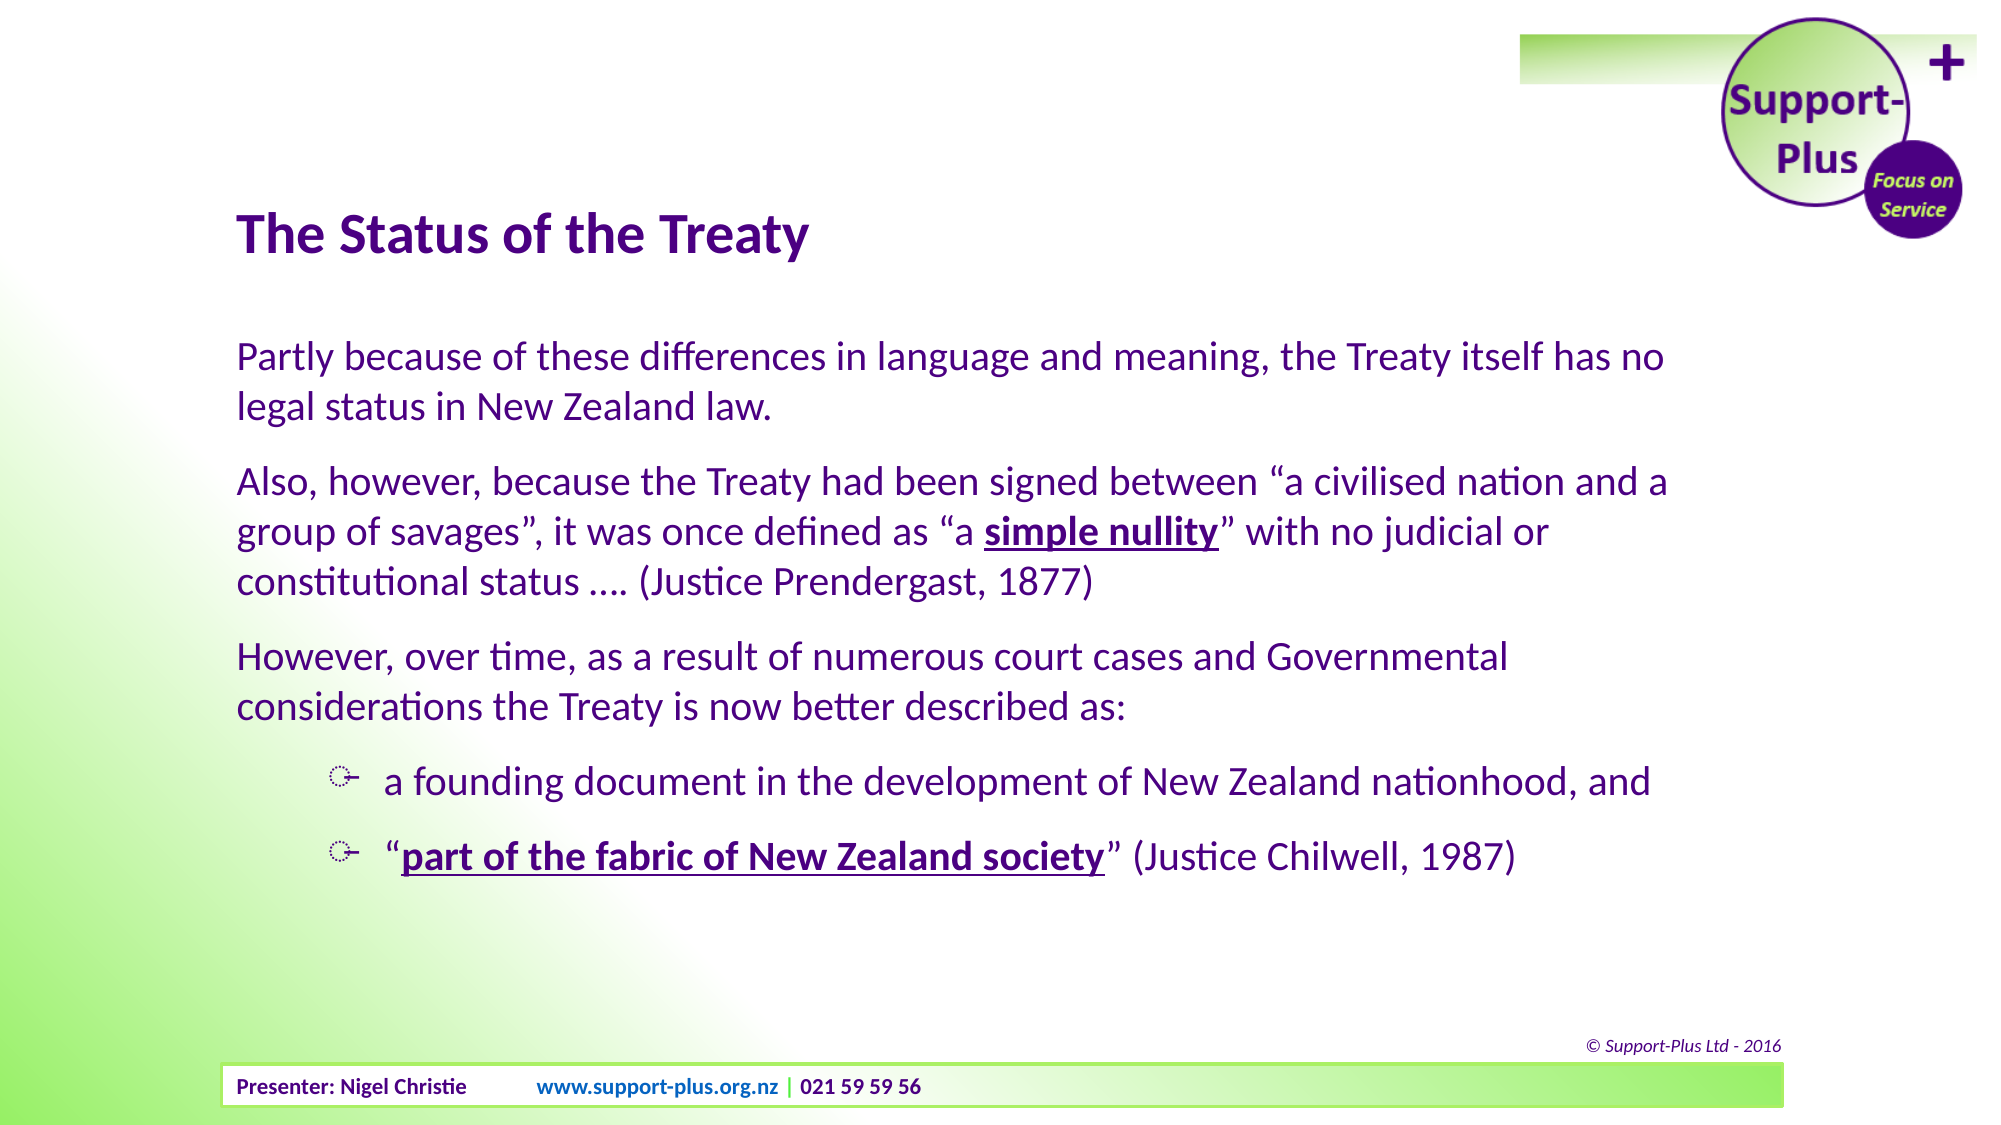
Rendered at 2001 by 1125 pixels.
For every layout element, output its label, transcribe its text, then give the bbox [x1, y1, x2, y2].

text_box The Status of the Treaty Partly because of these differences in language and meaning, the Treaty itself has no legal status in New Zealand law. Also, however, because the Treaty had been signed between “a civilised nation and a group of savages”, it was once defined as “a simple nullity” with no judicial or constitutional status …. (Justice Prendergast, 1877) However, over time, as a result of numerous court cases and Governmental considerations the Treaty is now better described as: a founding document in the development of New Zealand nationhood, and “part of the fabric of New Zealand society” (Justice Chilwell, 1987) [221, 187, 1745, 887]
text_box Presenter: Nigel Christie www.support-plus.org.nz | 021 59 59 56 [221, 1063, 1783, 1107]
text_box © Support-Plus Ltd - 2016 [1570, 1026, 1819, 1064]
picture [1514, 15, 1983, 246]
